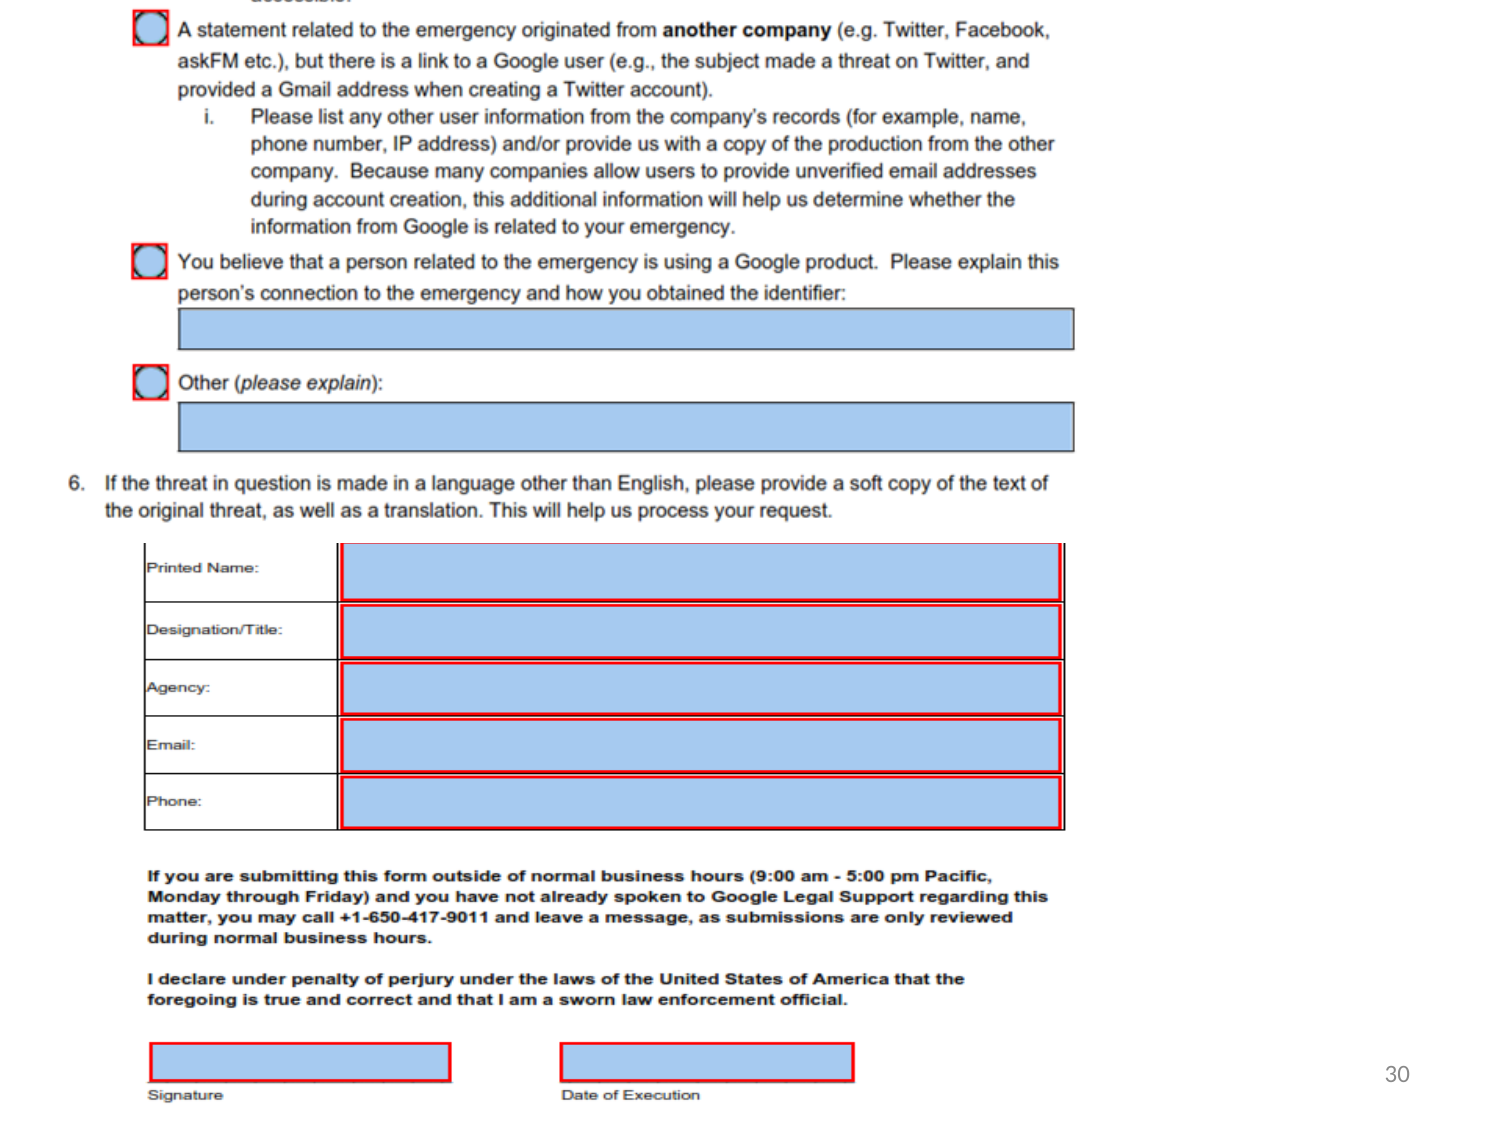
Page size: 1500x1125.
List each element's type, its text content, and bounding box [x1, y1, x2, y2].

picture [50, 0, 1114, 1116]
slide_number 30 [1099, 1042, 1425, 1103]
